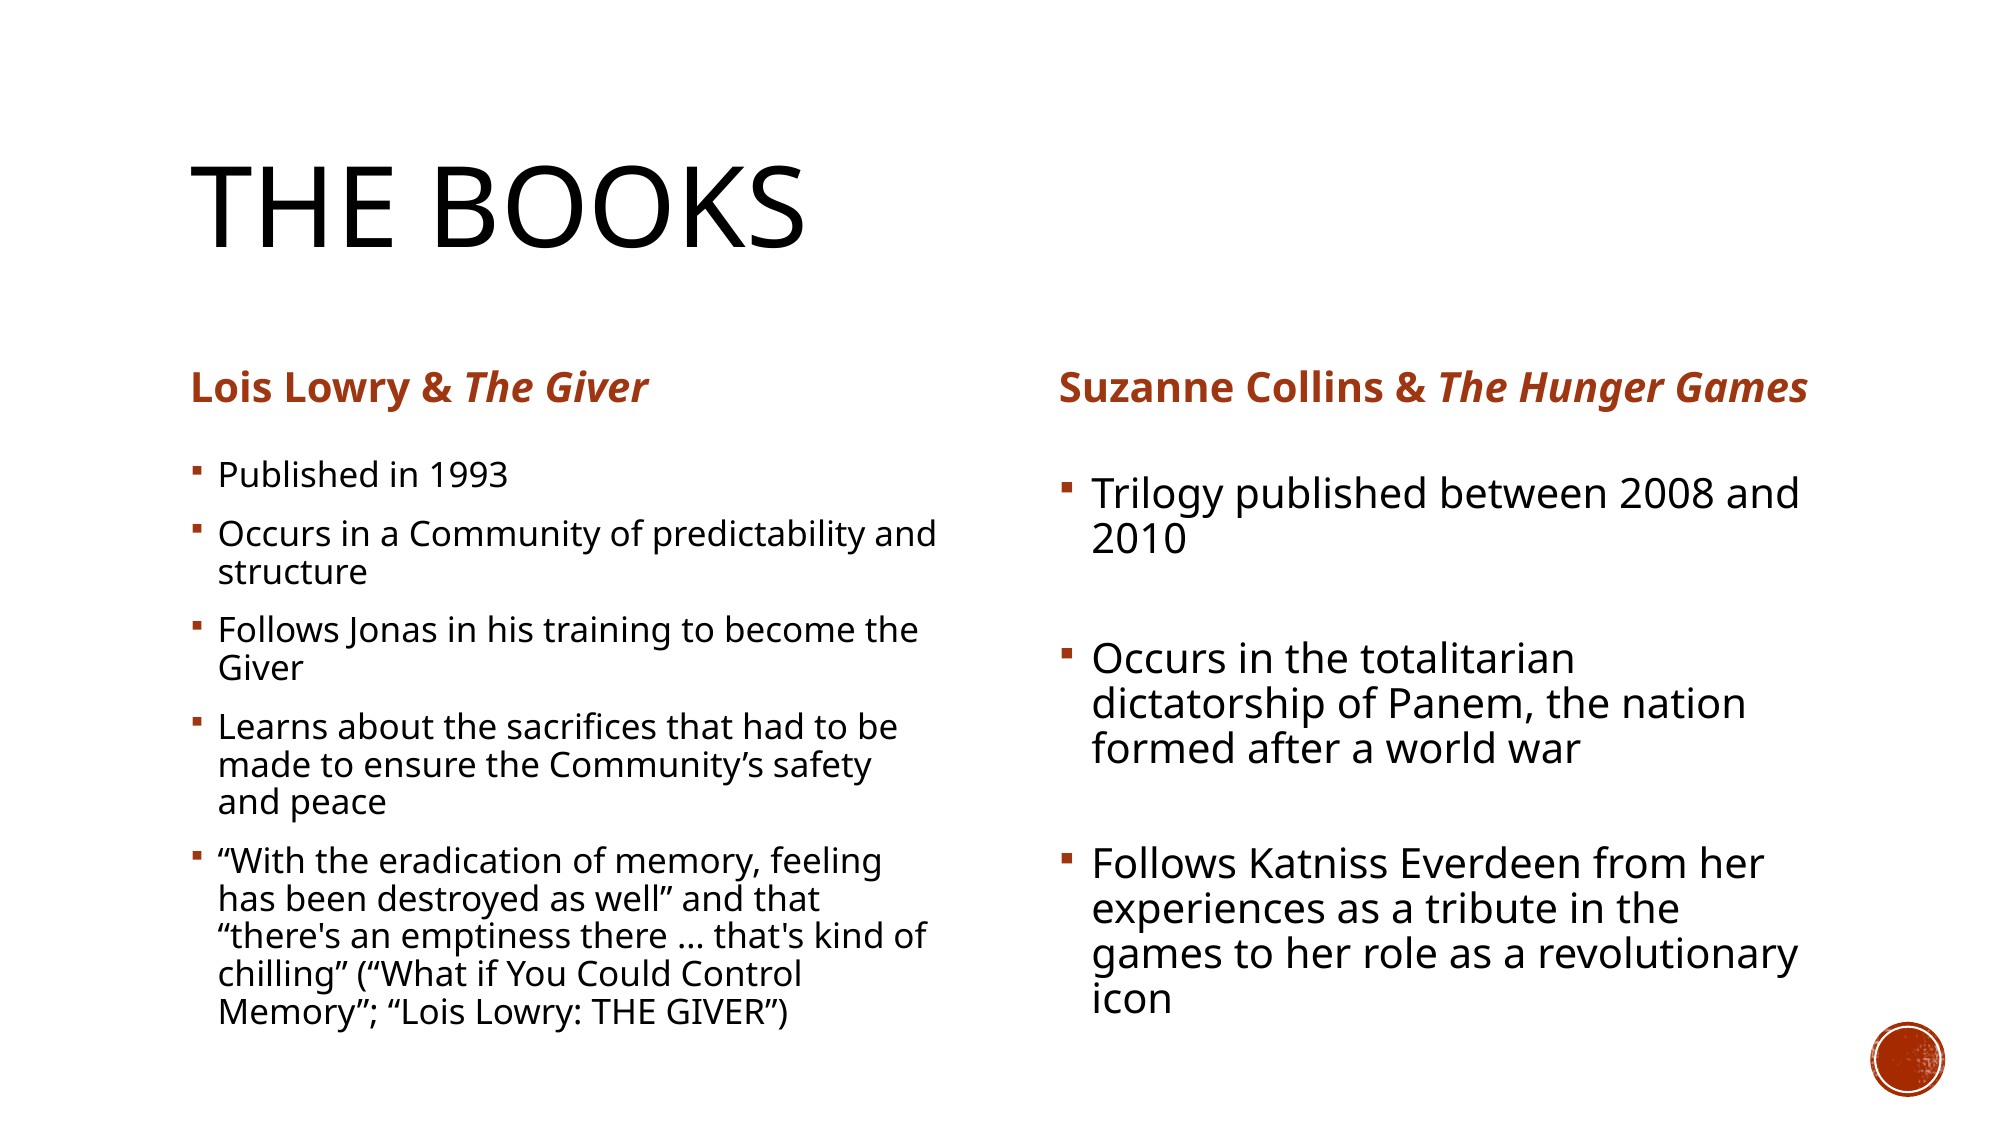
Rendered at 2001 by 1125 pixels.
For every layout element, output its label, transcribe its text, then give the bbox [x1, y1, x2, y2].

list Trilogy published between 2008 and 2010 Occurs in the totalitarian dictatorship of Panem, the nation formed after a world war Follows Katniss Everdeen from her experiences as a tribute in the games to her role as a revolutionary icon [1043, 450, 1824, 1046]
list Published in 1993 Occurs in a Community of predictability and structure Follows Jonas in his training to become the Giver Learns about the sacrifices that had to be made to ensure the Community’s safety and peace “With the eradication of memory, feeling has been destroyed as well” and that “there's an emptiness there … that's kind of chilling” (“What if You Could Control Memory”; “Lois Lowry: THE GIVER”) [175, 450, 956, 1046]
title The books [175, 79, 1826, 344]
text_box [174, 335, 1824, 441]
